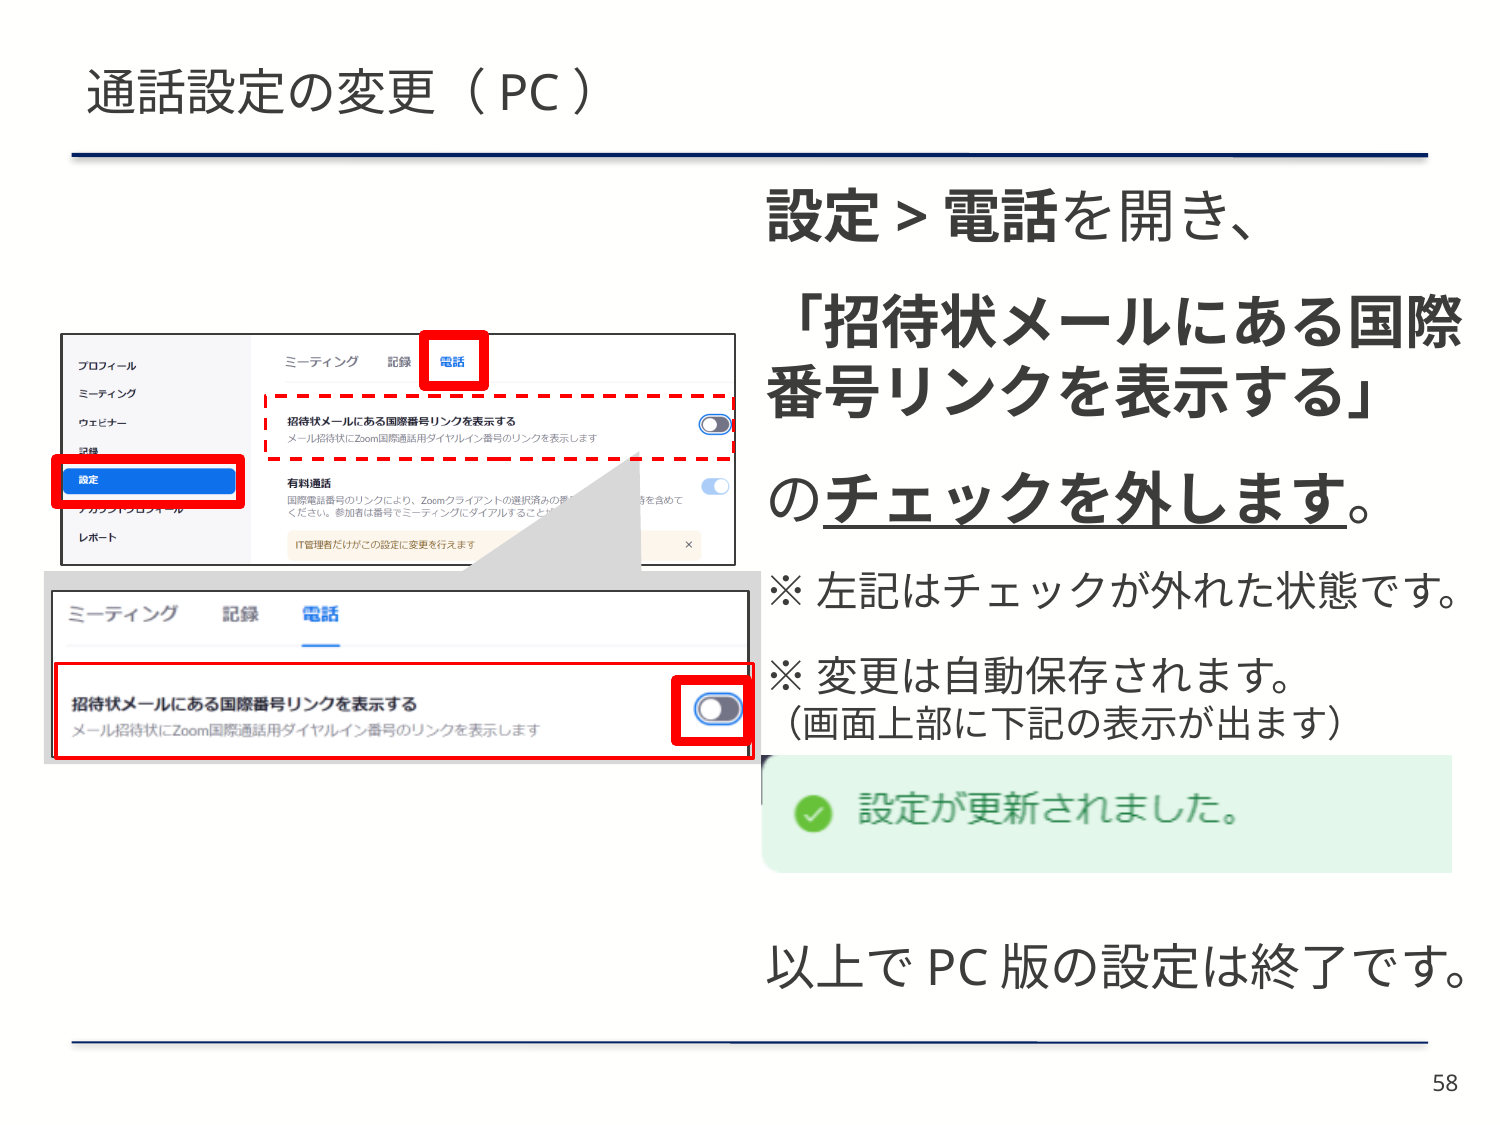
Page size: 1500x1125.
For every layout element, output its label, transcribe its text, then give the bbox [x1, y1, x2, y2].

slide_number 58 [1417, 1055, 1489, 1113]
text_box [751, 661, 755, 760]
picture [760, 755, 1452, 875]
text_box 設定>電話を開き、 「招待状メールにある国際番号リンクを表示する」 のチェックを外します。 ※左記はチェックが外れた状態です。 ※変更は自動保存されます。 （画面上部に下記の表示が出ます） 以上でPC版の設定は終了です。 [749, 171, 1500, 1013]
title 通話設定の変更（PC） [71, 37, 1429, 143]
picture [52, 591, 748, 756]
picture [62, 334, 734, 564]
text_box [41, 569, 749, 767]
